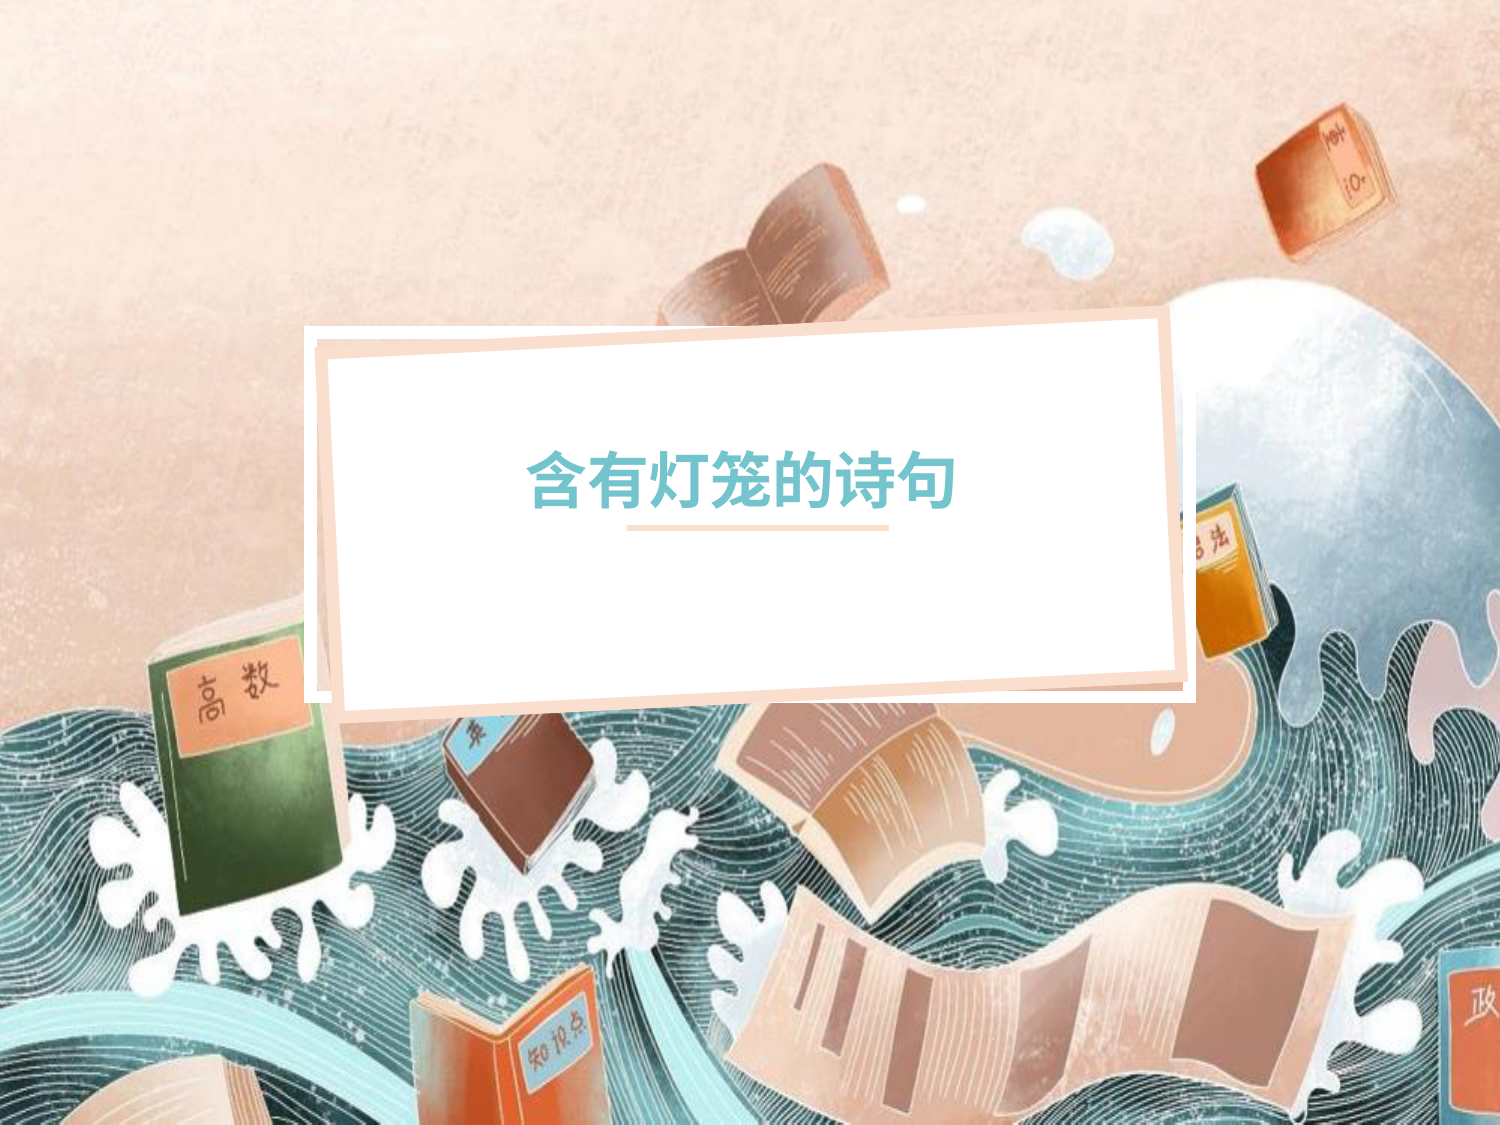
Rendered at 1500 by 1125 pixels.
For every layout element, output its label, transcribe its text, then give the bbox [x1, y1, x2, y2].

picture [0, 0, 1500, 1125]
title 含有灯笼的诗句 [379, 432, 1105, 524]
